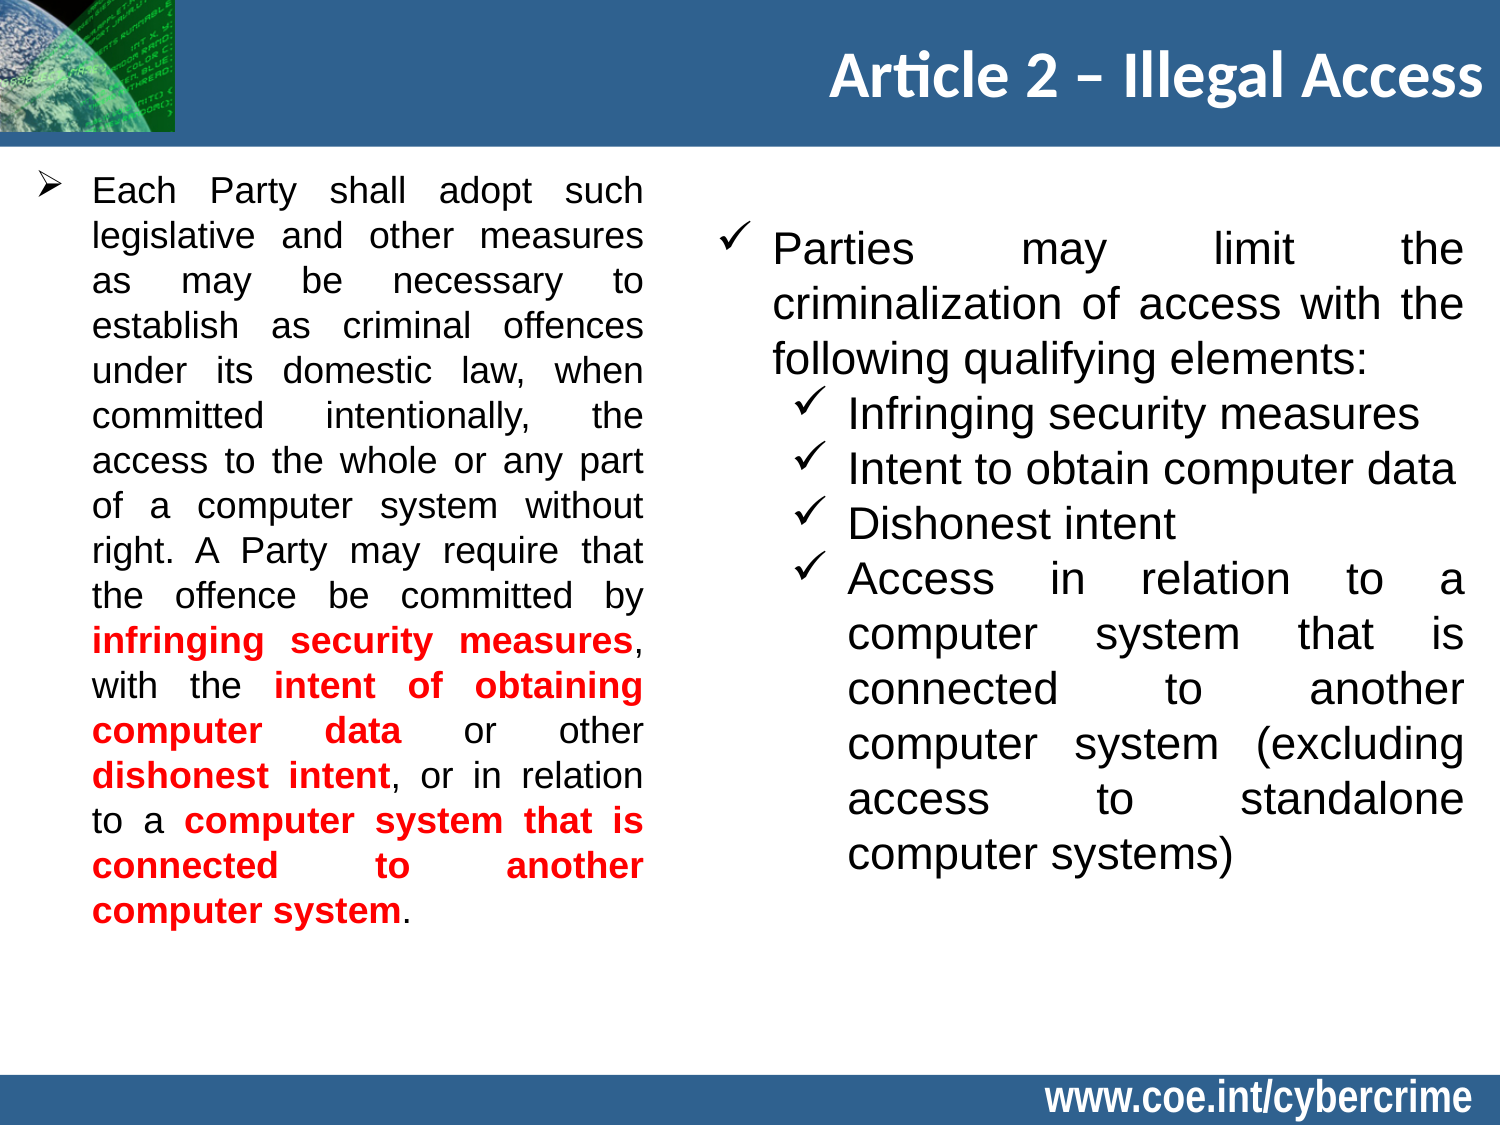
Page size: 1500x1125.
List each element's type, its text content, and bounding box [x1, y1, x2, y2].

text_box Parties may limit the criminalization of access with the following qualifying elements: Infringing security measures Intent to obtain computer data Dishonest intent Access in relation to a computer system that is connected to another computer system (excluding access to standalone computer systems) [701, 211, 1480, 886]
text_box www.coe.int/cybercrime [1030, 1059, 1500, 1125]
picture [0, 0, 175, 132]
text_box [0, 1073, 1030, 1125]
text_box Each Party shall adopt such legislative and other measures as may be necessary to establish as criminal offences under its domestic law, when committed intentionally, the access to the whole or any part of a computer system without right. A Party may require that the offence be committed by infringing security measures, with the intent of obtaining computer data or other dishonest intent, or in relation to a computer system that is connected to another computer system. [20, 158, 659, 938]
text_box Article 2 – Illegal Access [0, 0, 1500, 149]
